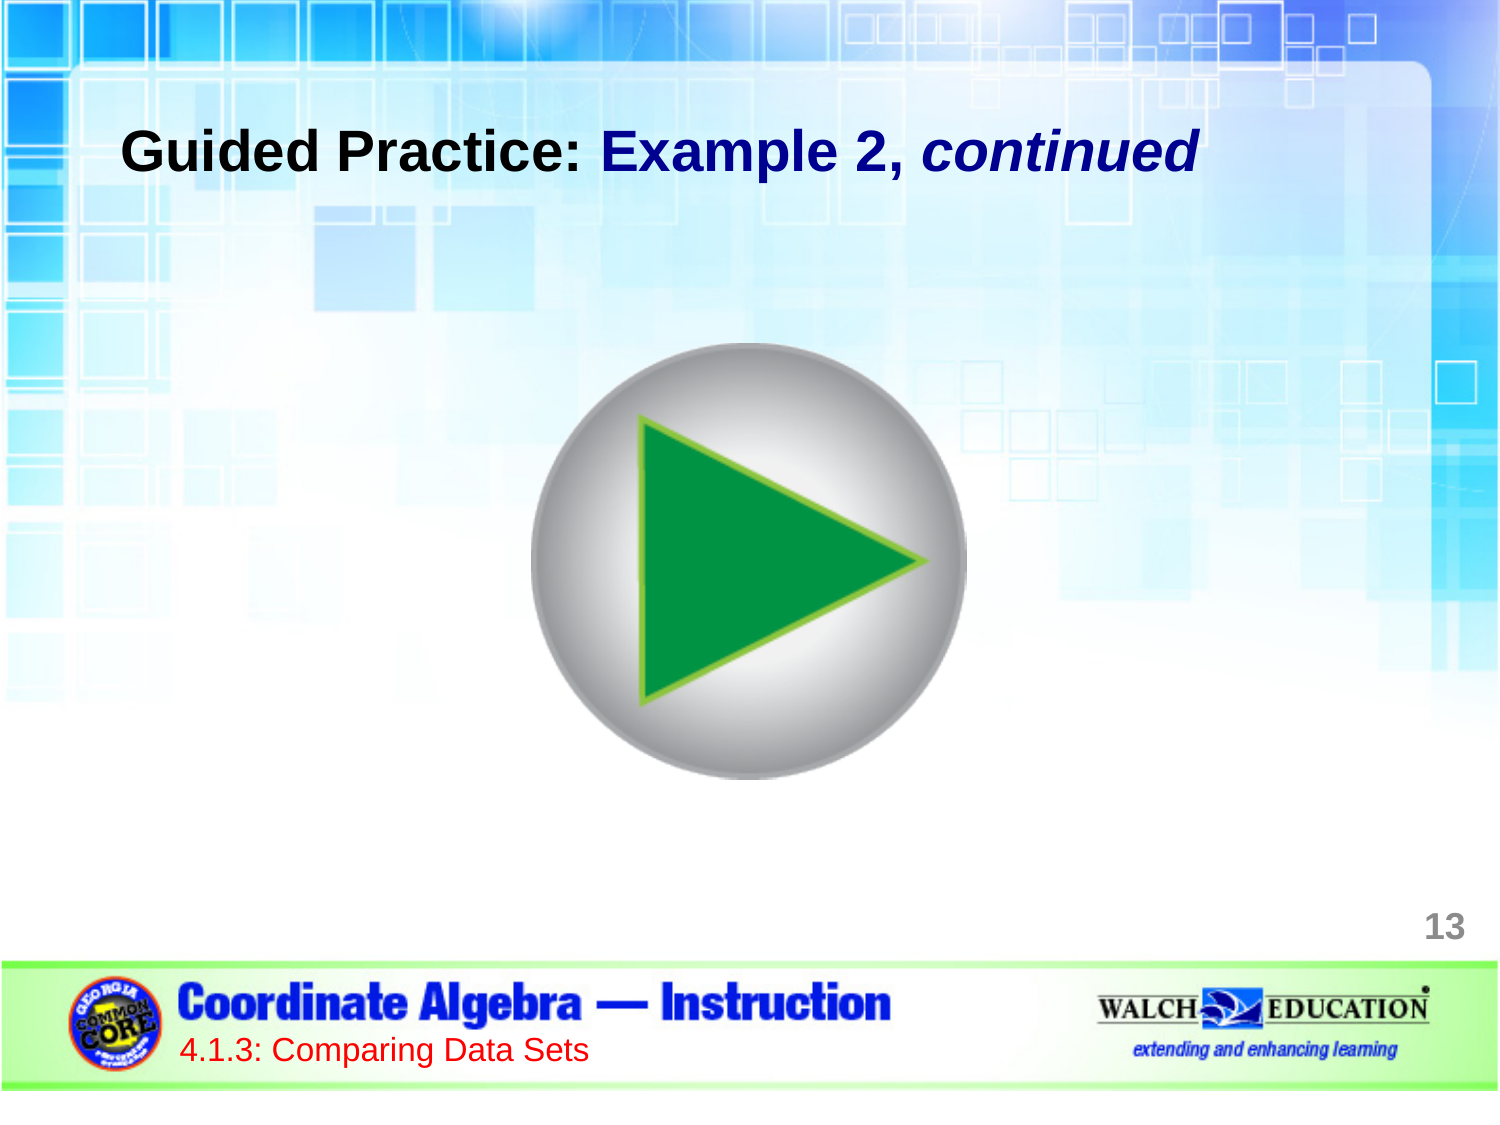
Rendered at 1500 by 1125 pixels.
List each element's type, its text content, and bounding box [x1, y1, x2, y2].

subtitle Guided Practice: Example 2, continued [105, 105, 1394, 925]
picture [1, 0, 1500, 1091]
list 4.1.3: Comparing Data Sets [164, 1020, 1072, 1064]
slide_number 13 [1361, 901, 1481, 949]
